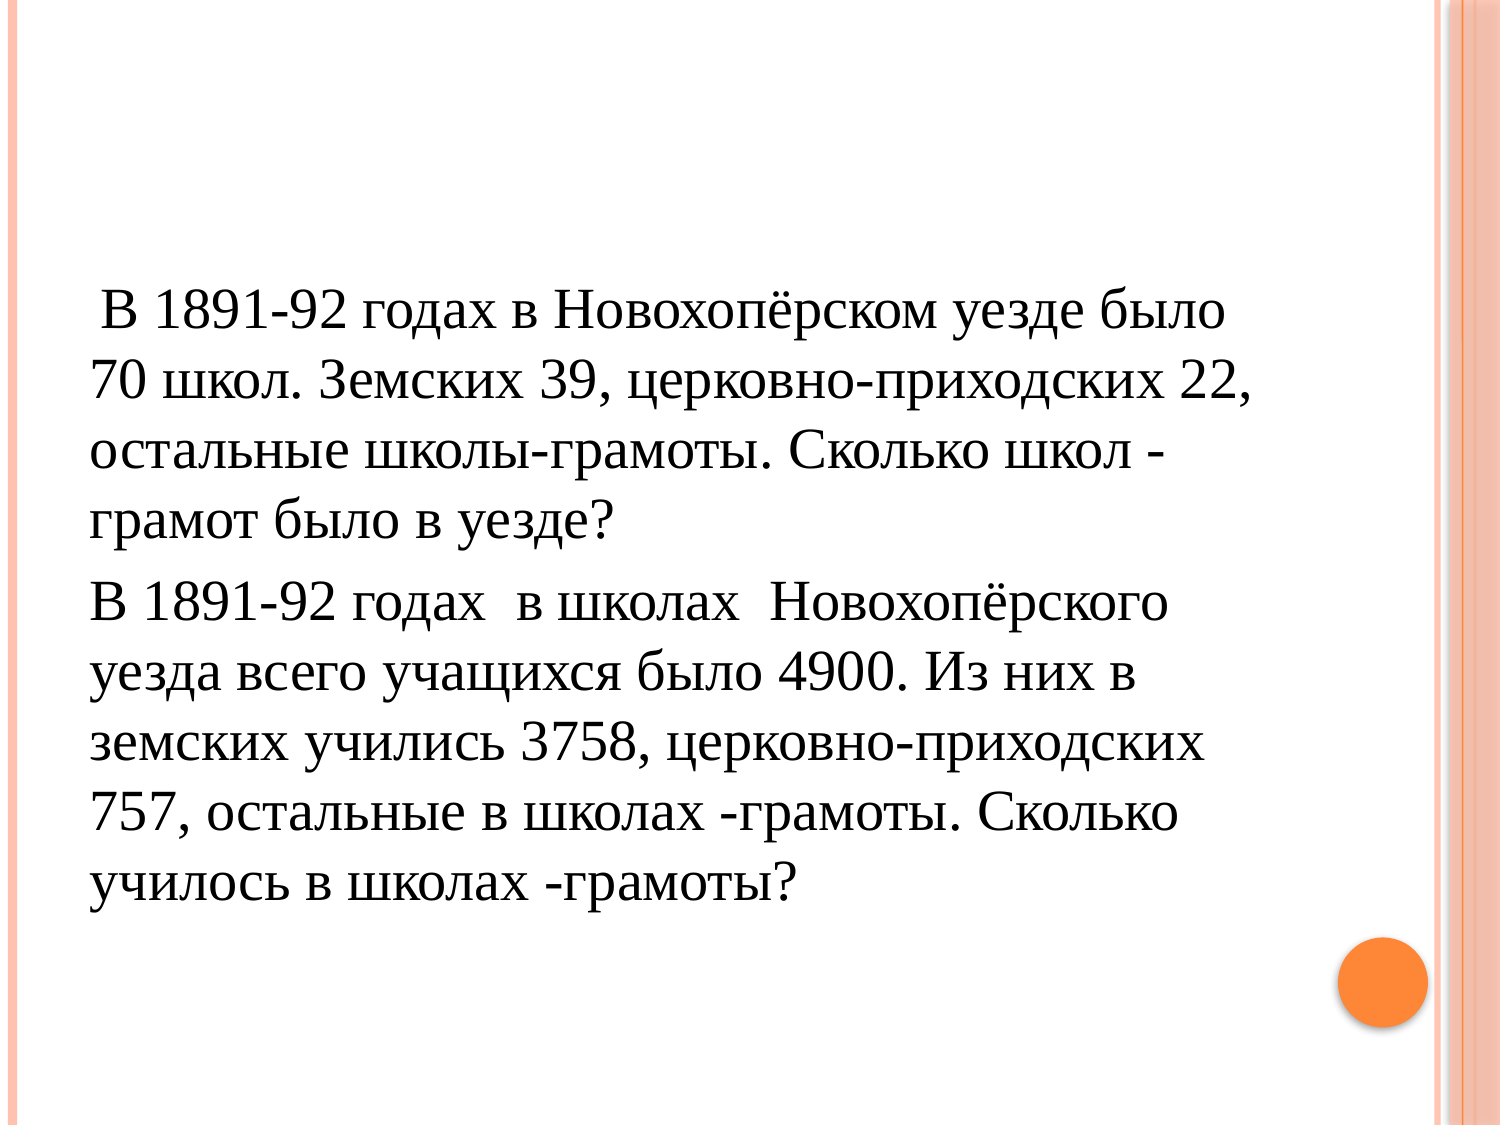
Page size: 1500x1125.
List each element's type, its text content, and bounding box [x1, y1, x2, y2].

list В 1891-92 годах в Новохопёрском уезде было 70 школ. Земских 39, церковно-приходских 22, остальные школы-грамоты. Сколько школ -грамот было в уезде? В 1891-92 годах в школах Новохопёрского уезда всего учащихся было 4900. Из них в земских учились 3758, церковно-приходских 757, остальные в школах -грамоты. Сколько училось в школах -грамоты? [75, 262, 1300, 1062]
